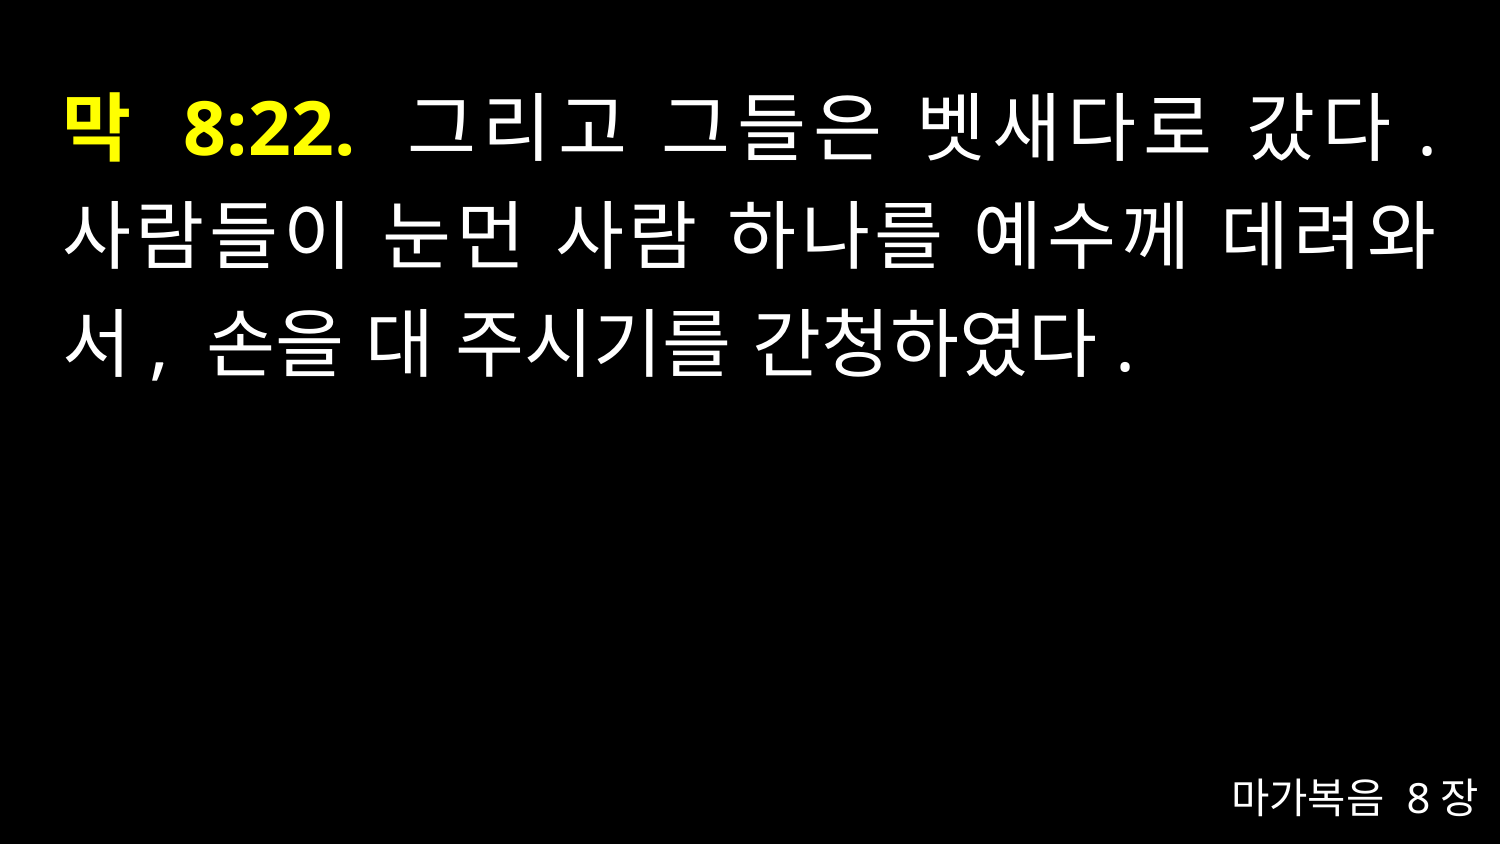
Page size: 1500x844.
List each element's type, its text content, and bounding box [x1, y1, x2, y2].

subtitle 마가복음 8장 [916, 770, 1500, 844]
title 막 8:22. 그리고 그들은 벳새다로 갔다. 사람들이 눈먼 사람 하나를 예수께 데려와서, 손을 대 주시기를 간청하였다. [0, 0, 1500, 844]
